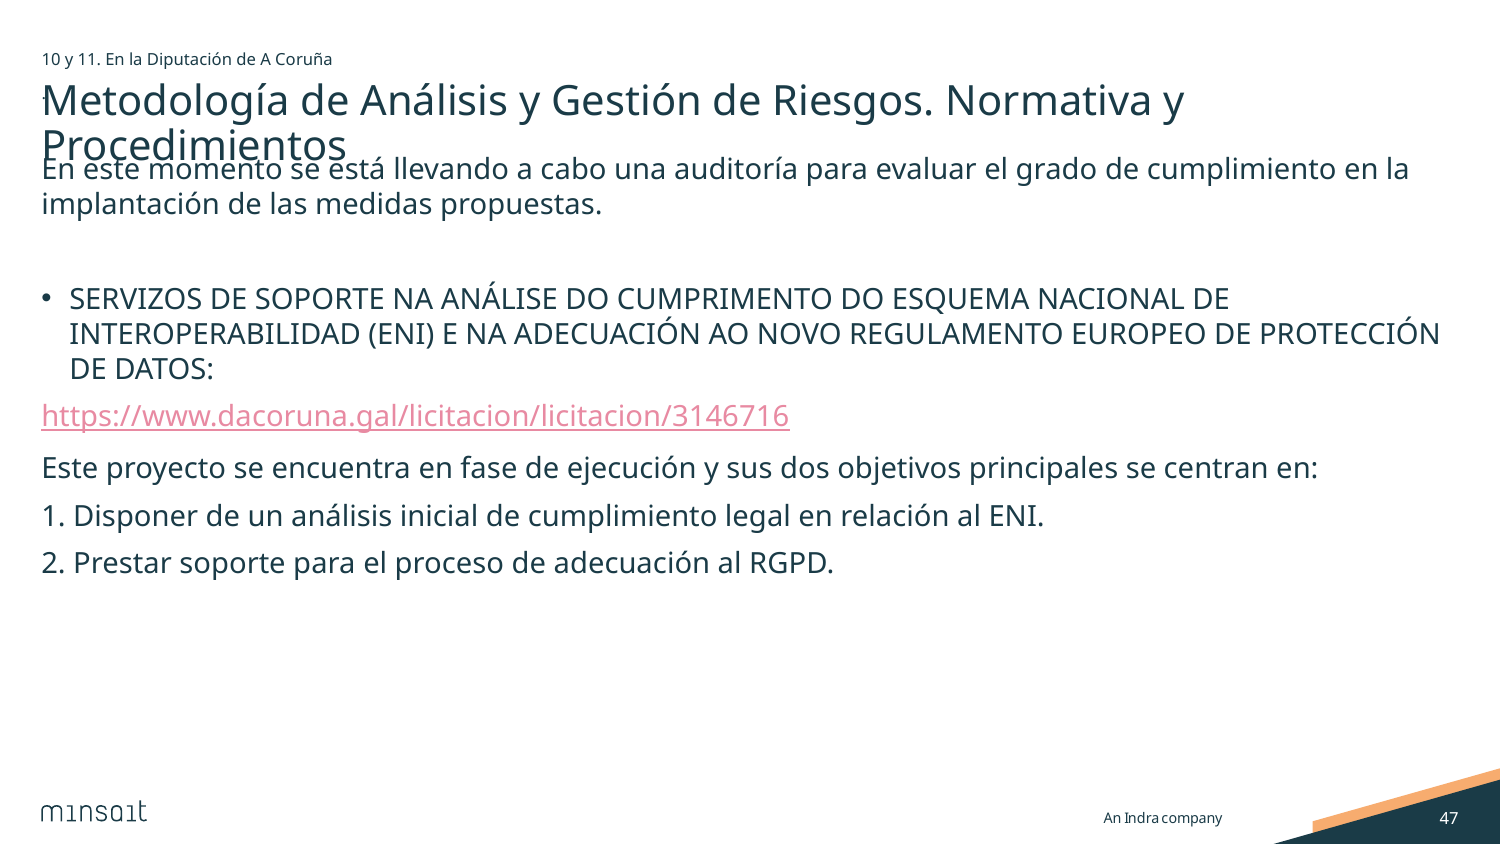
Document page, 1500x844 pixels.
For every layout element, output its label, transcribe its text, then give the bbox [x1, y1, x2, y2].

text_box En este momento se está llevando a cabo una auditoría para evaluar el grado de cumplimiento en la implantación de las medidas propuestas. SERVIZOS DE SOPORTE NA ANÁLISE DO CUMPRIMENTO DO ESQUEMA NACIONAL DE INTEROPERABILIDAD (ENI) E NA ADECUACIÓN AO NOVO REGULAMENTO EUROPEO DE PROTECCIÓN DE DATOS: https://www.dacoruna.gal/licitacion/licitacion/3146716 Este proyecto se encuentra en fase de ejecución y sus dos objetivos principales se centran en: 1. Disponer de un análisis inicial de cumplimiento legal en relación al ENI. 2. Prestar soporte para el proceso de adecuación al RGPD. [41, 150, 1459, 436]
list 10 y 11. En la Diputación de A Coruña . [41, 43, 1459, 75]
title Metodología de Análisis y Gestión de Riesgos. Normativa y Procedimientos [41, 79, 1459, 150]
